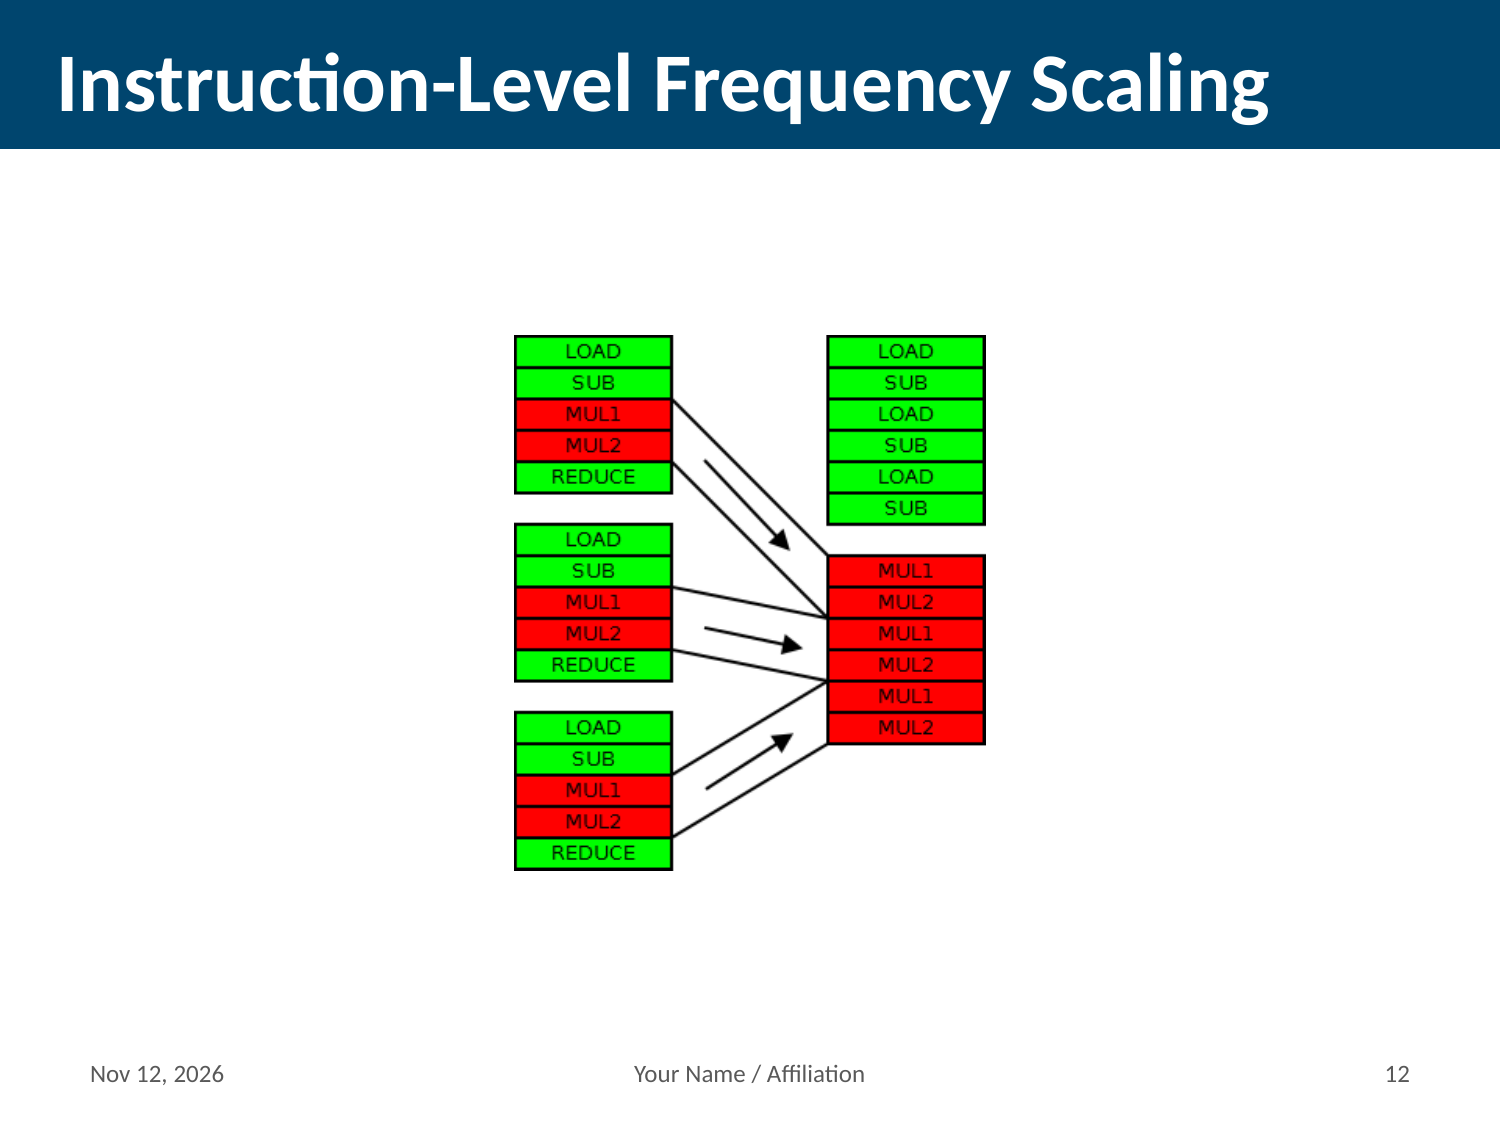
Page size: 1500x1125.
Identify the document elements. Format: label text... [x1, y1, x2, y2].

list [513, 335, 987, 871]
slide_number 11 [1246, 1042, 1425, 1103]
slide_number 11-Mar-15 [75, 1042, 254, 1103]
title Instruction-Level Frequency Scaling [41, 15, 1459, 142]
footer Your Name / Affiliation [277, 1042, 1223, 1103]
